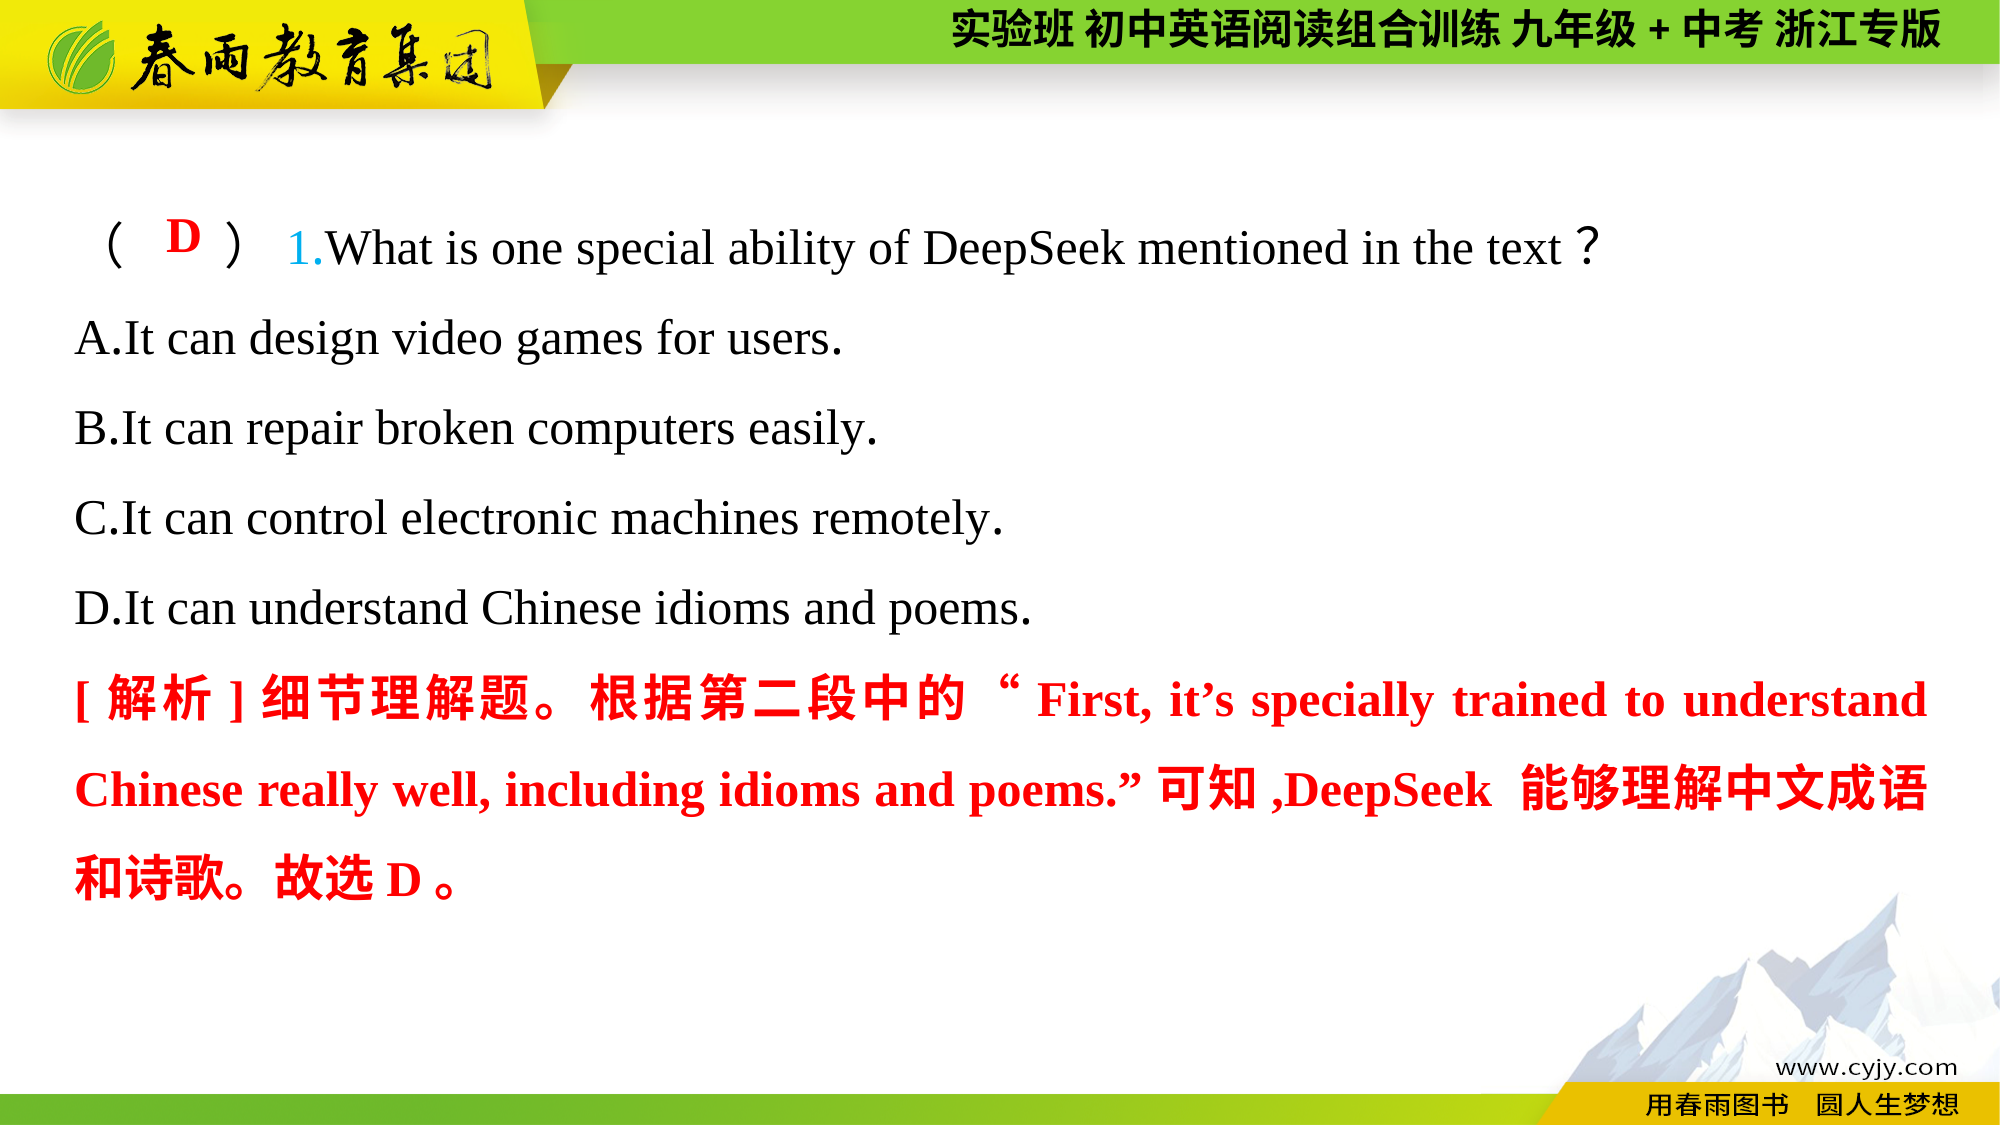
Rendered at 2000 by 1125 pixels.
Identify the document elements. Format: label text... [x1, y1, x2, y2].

list （ ）1.What is one special ability of DeepSeek mentioned in the text？ A.It can design video games for users. B.It can repair broken computers easily. C.It can control electronic machines remotely. D.It can understand Chinese idioms and poems. [59, 176, 1944, 628]
text_box D [151, 195, 217, 270]
picture [0, 0, 2000, 1125]
text_box [解析]细节理解题。根据第二段中的“First, it’s specially trained to understand Chinese really well, including idioms and poems.”可知,DeepSeek 能够理解中文成语和诗歌。故选D。 [59, 628, 1944, 914]
